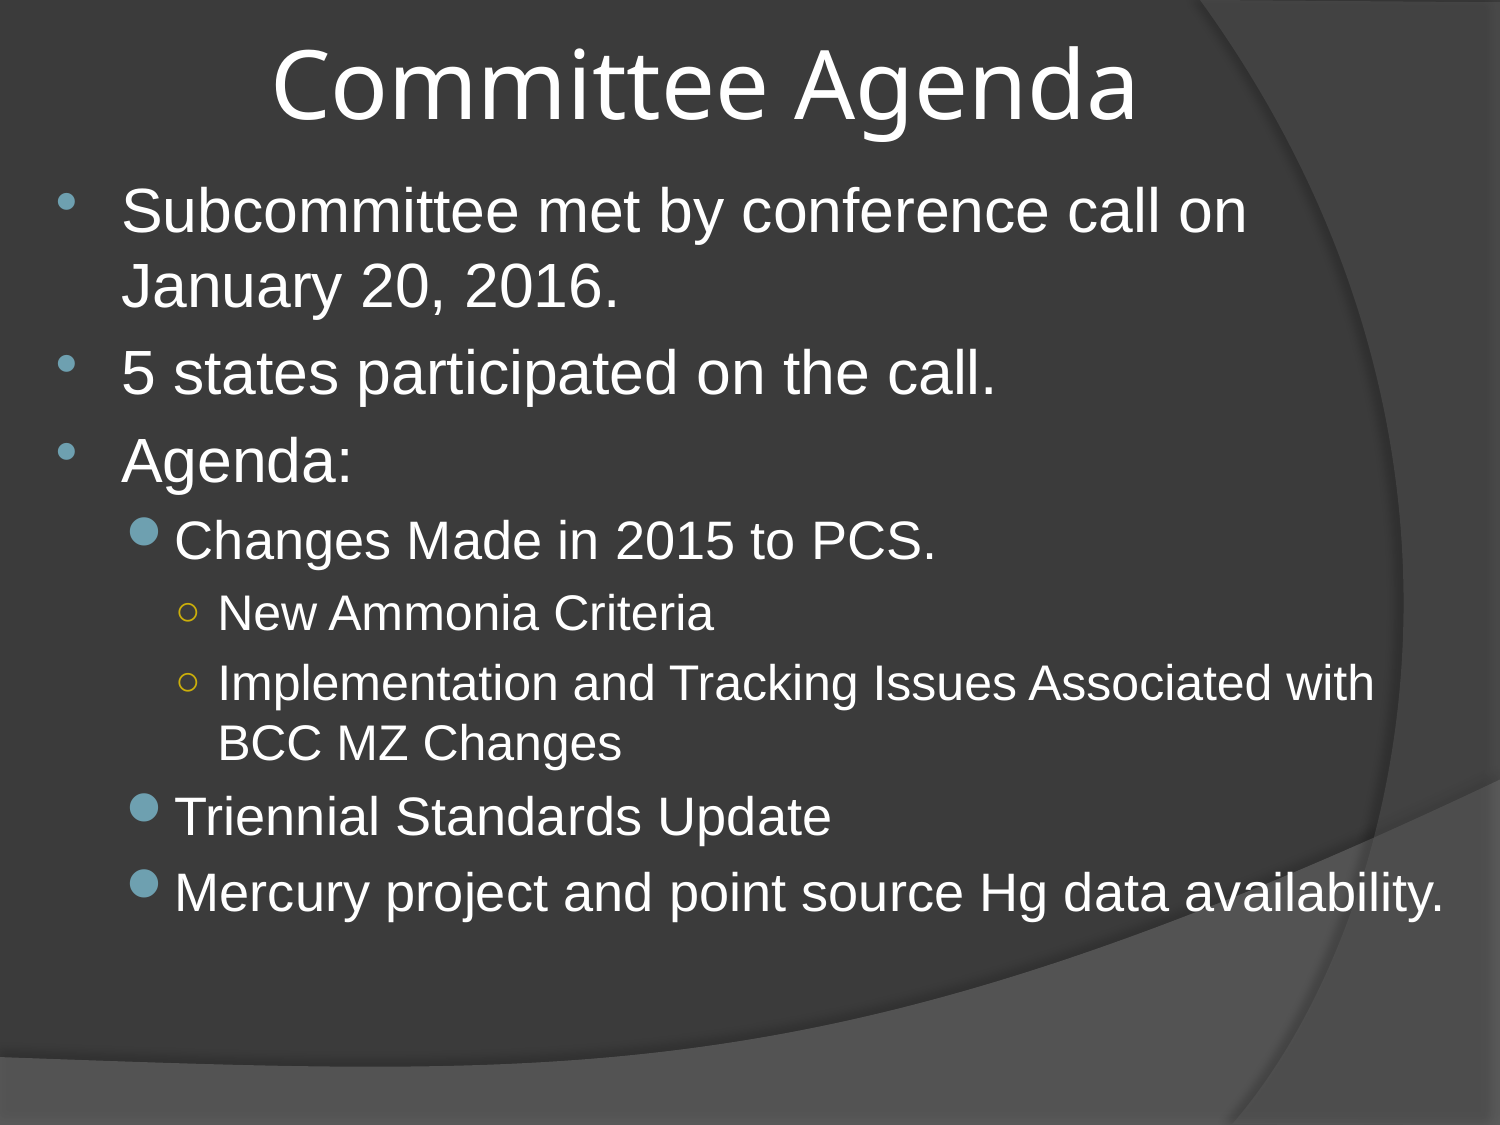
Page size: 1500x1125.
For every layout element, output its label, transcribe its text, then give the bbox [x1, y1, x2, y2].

title Committee Agenda [262, 0, 1488, 163]
list Subcommittee met by conference call on January 20, 2016. 5 states participated on the call. Agenda: Changes Made in 2015 to PCS. New Ammonia Criteria Implementation and Tracking Issues Associated with BCC MZ Changes Triennial Standards Update Mercury project and point source Hg data availability. [37, 162, 1463, 1088]
